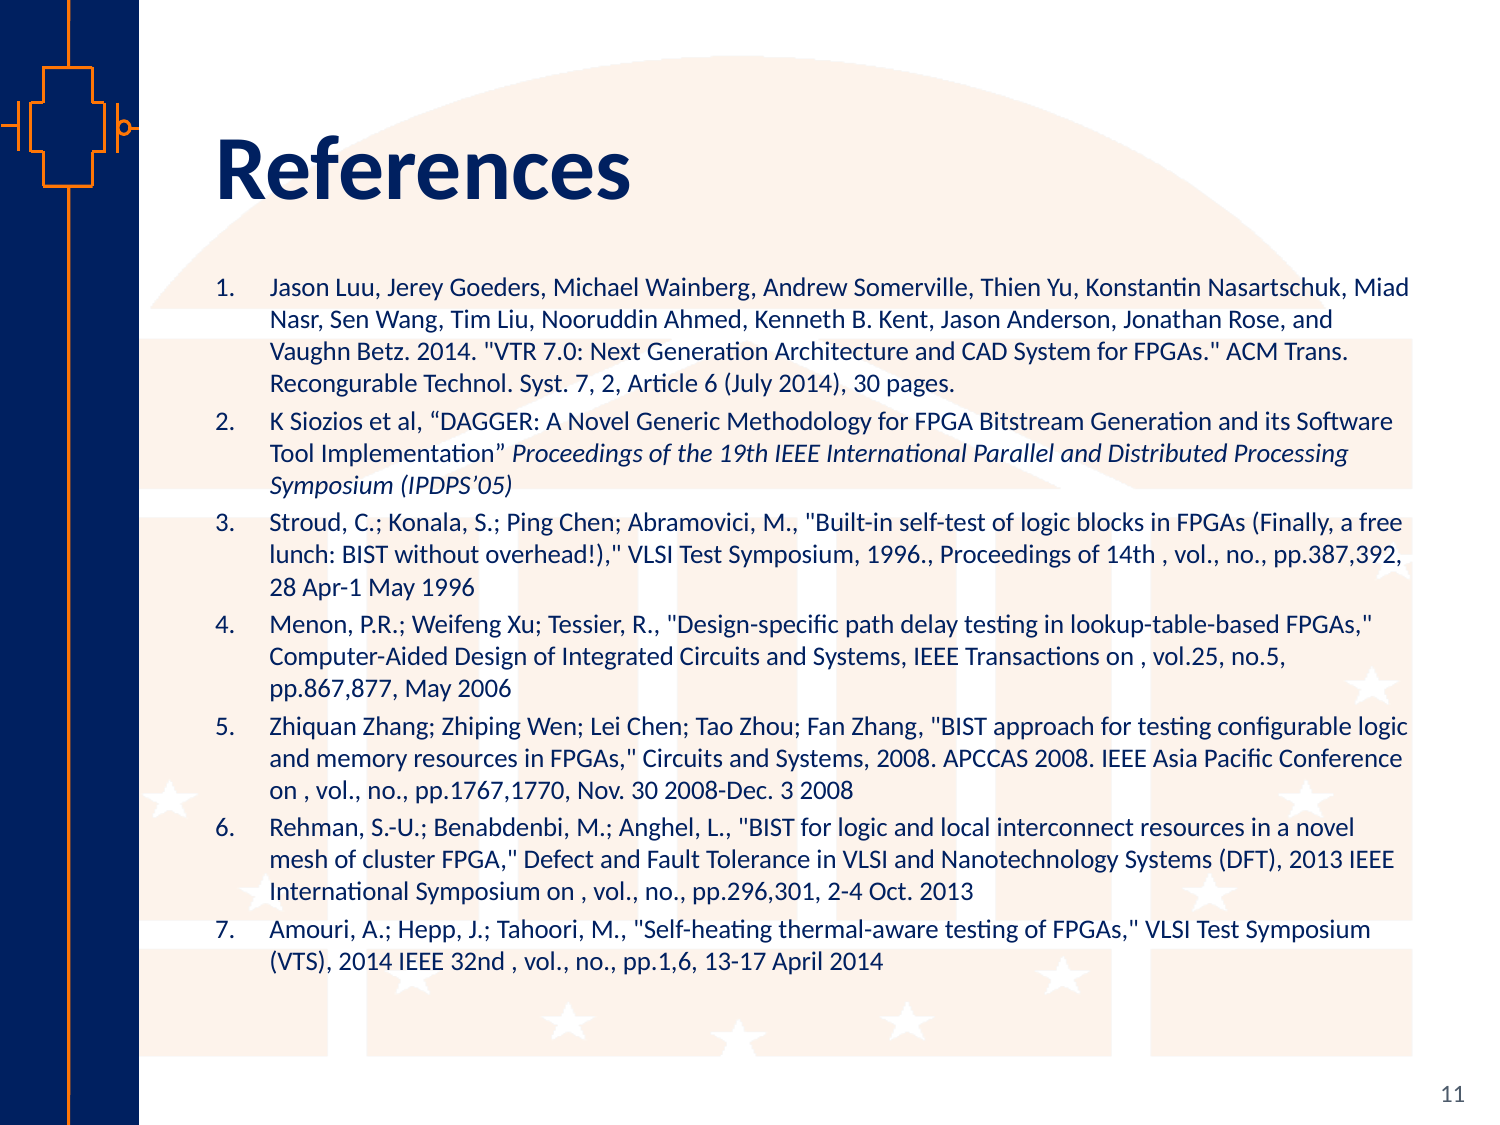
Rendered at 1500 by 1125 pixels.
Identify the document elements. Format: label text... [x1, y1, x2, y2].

slide_number 11 [1425, 1062, 1488, 1123]
title References [200, 37, 1388, 225]
list Jason Luu, Jerey Goeders, Michael Wainberg, Andrew Somerville, Thien Yu, Konstantin Nasartschuk, Miad Nasr, Sen Wang, Tim Liu, Nooruddin Ahmed, Kenneth B. Kent, Jason Anderson, Jonathan Rose, and Vaughn Betz. 2014. "VTR 7.0: Next Generation Architecture and CAD System for FPGAs." ACM Trans. Recongurable Technol. Syst. 7, 2, Article 6 (July 2014), 30 pages. K Siozios et al, “DAGGER: A Novel Generic Methodology for FPGA Bitstream Generation and its Software Tool Implementation” Proceedings of the 19th IEEE International Parallel and Distributed Processing Symposium (IPDPS’05) Stroud, C.; Konala, S.; Ping Chen; Abramovici, M., "Built-in self-test of logic blocks in FPGAs (Finally, a free lunch: BIST without overhead!)," VLSI Test Symposium, 1996., Proceedings of 14th , vol., no., pp.387,392, 28 Apr-1 May 1996 Menon, P.R.; Weifeng Xu; Tessier, R., "Design-specific path delay testing in lookup-table-based FPGAs," Computer-Aided Design of Integrated Circuits and Systems, IEEE Transactions on , vol.25, no.5, pp.867,877, May 2006 Zhiquan Zhang; Zhiping Wen; Lei Chen; Tao Zhou; Fan Zhang, "BIST approach for testing configurable logic and memory resources in FPGAs," Circuits and Systems, 2008. APCCAS 2008. IEEE Asia Pacific Conference on , vol., no., pp.1767,1770, Nov. 30 2008-Dec. 3 2008 Rehman, S.-U.; Benabdenbi, M.; Anghel, L., "BIST for logic and local interconnect resources in a novel mesh of cluster FPGA," Defect and Fault Tolerance in VLSI and Nanotechnology Systems (DFT), 2013 IEEE International Symposium on , vol., no., pp.296,301, 2-4 Oct. 2013 Amouri, A.; Hepp, J.; Tahoori, M., "Self-heating thermal-aware testing of FPGAs," VLSI Test Symposium (VTS), 2014 IEEE 32nd , vol., no., pp.1,6, 13-17 April 2014 [200, 262, 1425, 988]
